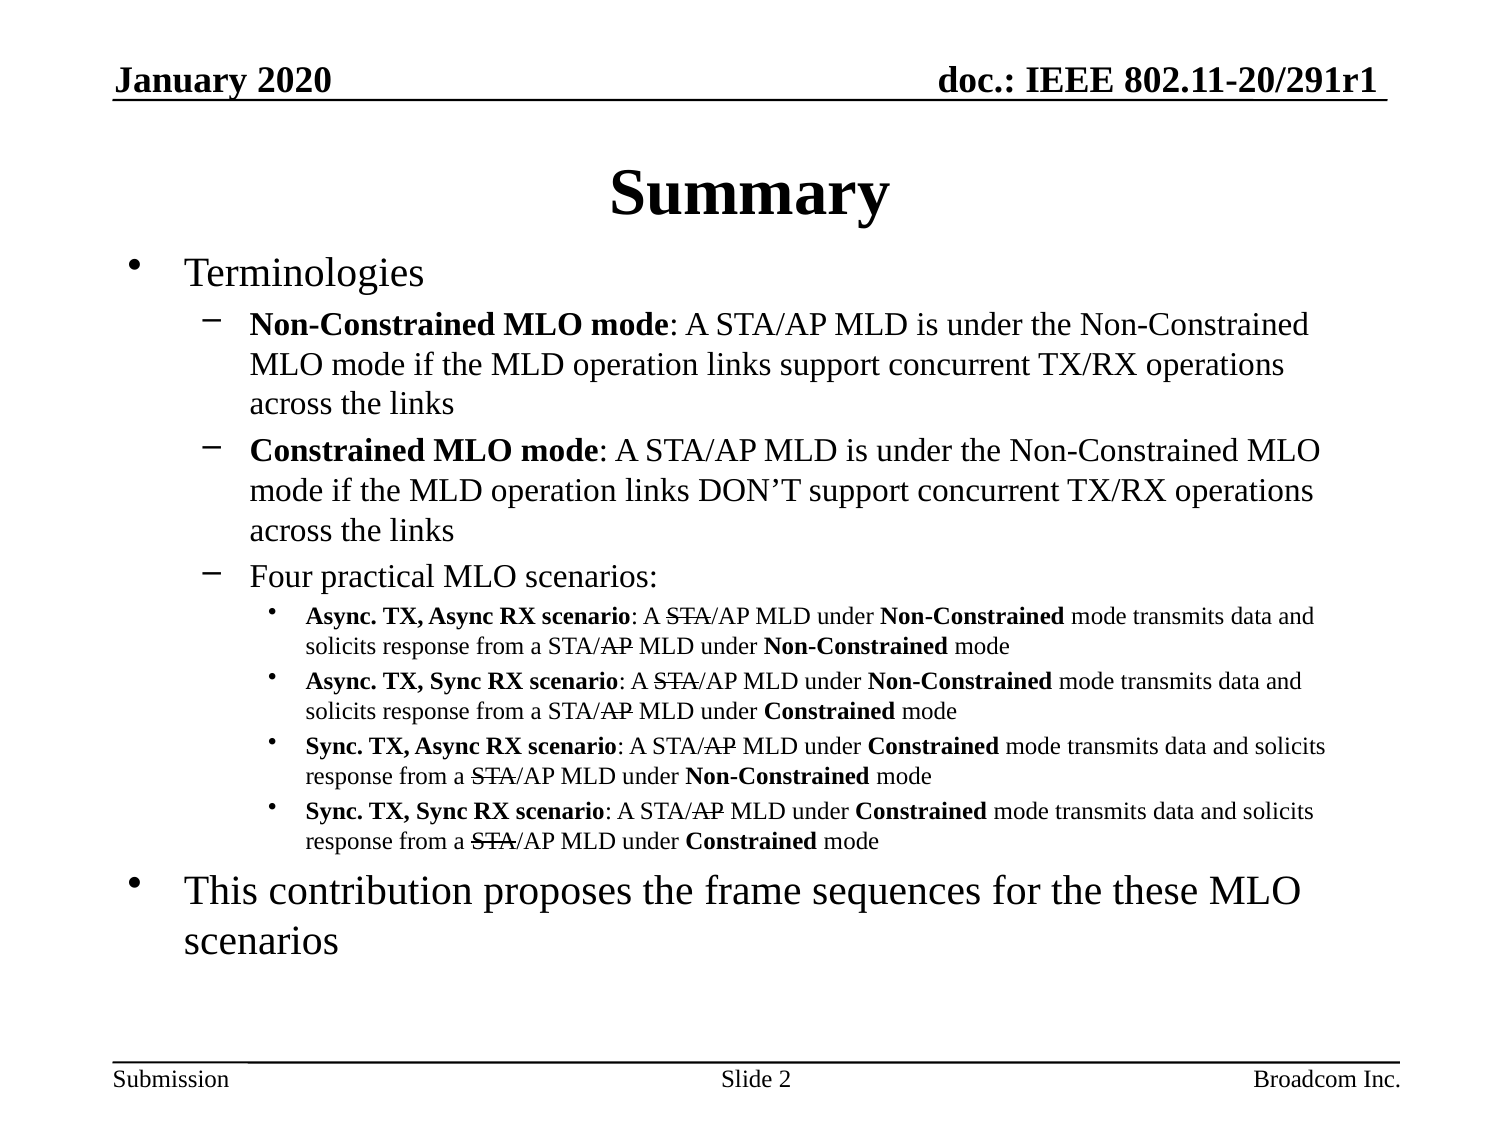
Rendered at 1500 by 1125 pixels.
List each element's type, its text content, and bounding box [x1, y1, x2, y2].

slide_number Slide 2 [712, 1061, 800, 1093]
title Summary [112, 99, 1388, 275]
list Terminologies Non-Constrained MLO mode: A STA/AP MLD is under the Non-Constrained MLO mode if the MLD operation links support concurrent TX/RX operations across the links Constrained MLO mode: A STA/AP MLD is under the Non-Constrained MLO mode if the MLD operation links DON’T support concurrent TX/RX operations across the links Four practical MLO scenarios: Async. TX, Async RX scenario: A STA/AP MLD under Non-Constrained mode transmits data and solicits response from a STA/AP MLD under Non-Constrained mode Async. TX, Sync RX scenario: A STA/AP MLD under Non-Constrained mode transmits data and solicits response from a STA/AP MLD under Constrained mode Sync. TX, Async RX scenario: A STA/AP MLD under Constrained mode transmits data and solicits response from a STA/AP MLD under Non-Constrained mode Sync. TX, Sync RX scenario: A STA/AP MLD under Constrained mode transmits data and solicits response from a STA/AP MLD under Constrained mode This contribution proposes the frame sequences for the these MLO scenarios [112, 275, 1388, 915]
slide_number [114, 54, 335, 99]
footer Broadcom Inc. [1250, 1061, 1402, 1093]
